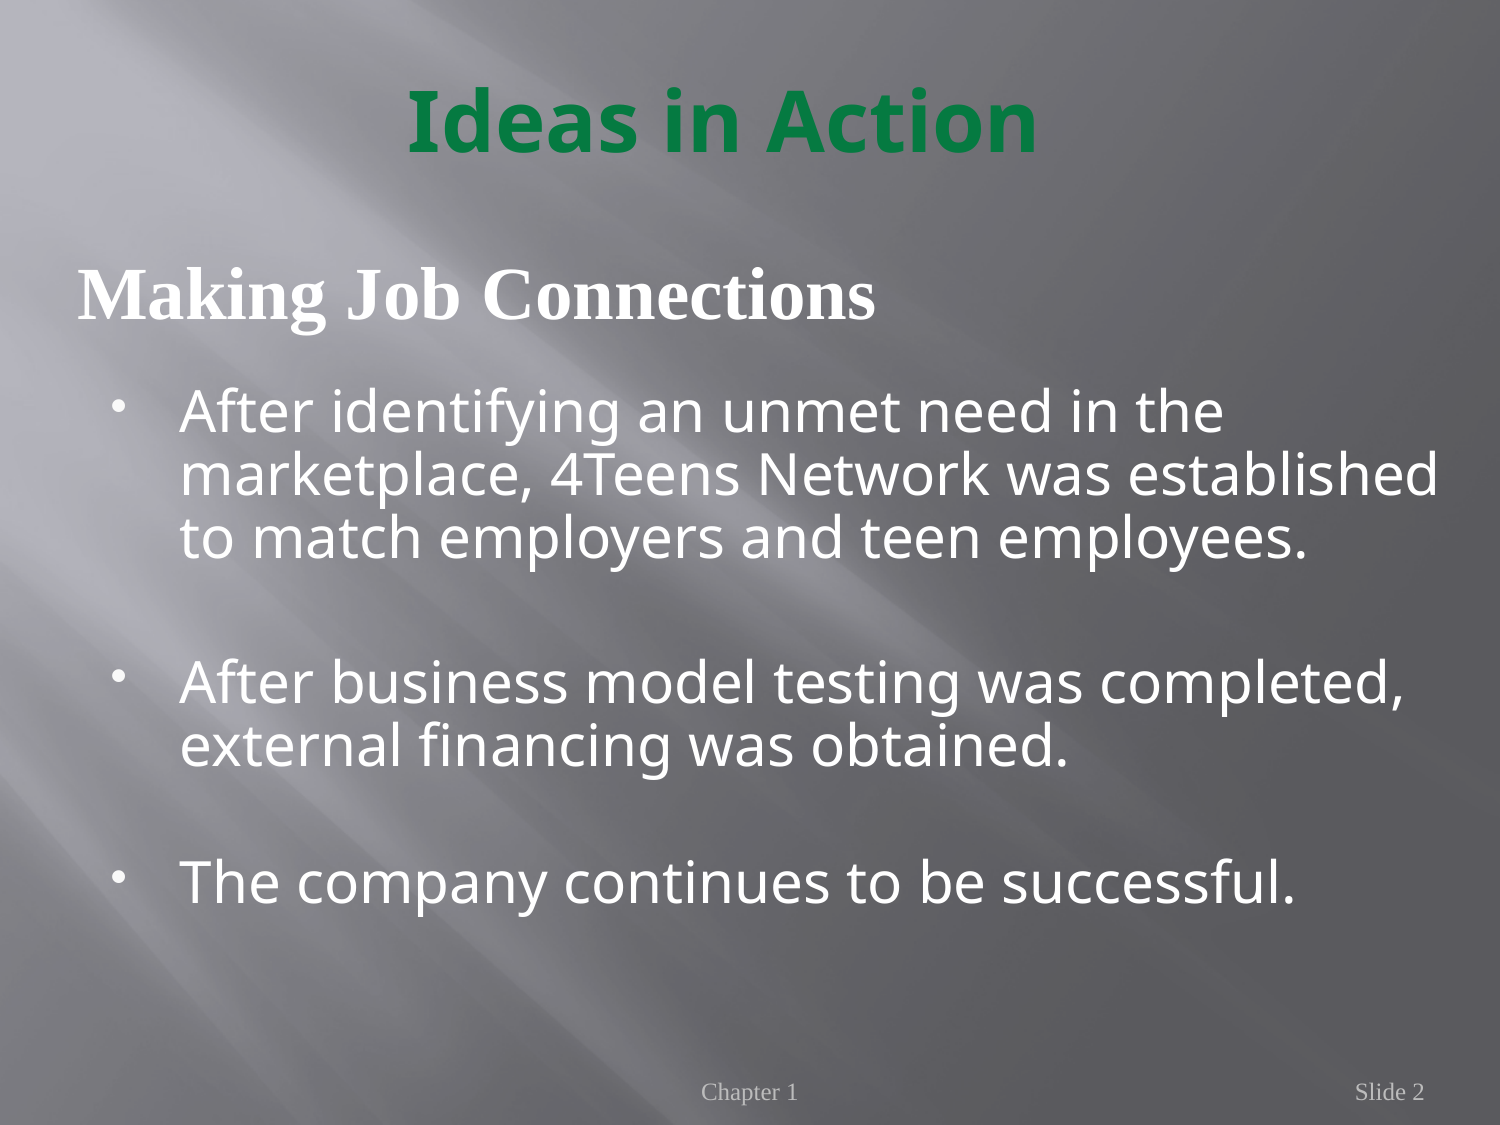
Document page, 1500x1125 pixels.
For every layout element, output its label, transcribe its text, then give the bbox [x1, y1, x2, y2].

title Ideas in Action [62, 24, 1388, 213]
text_box Making Job Connections [62, 237, 1413, 343]
slide_number Slide 2 [1299, 1052, 1425, 1113]
list After identifying an unmet need in the marketplace, 4Teens Network was established to match employers and teen employees. After business model testing was completed, external financing was obtained. The company continues to be successful. [75, 375, 1463, 1000]
footer Chapter 1 [512, 1052, 988, 1113]
